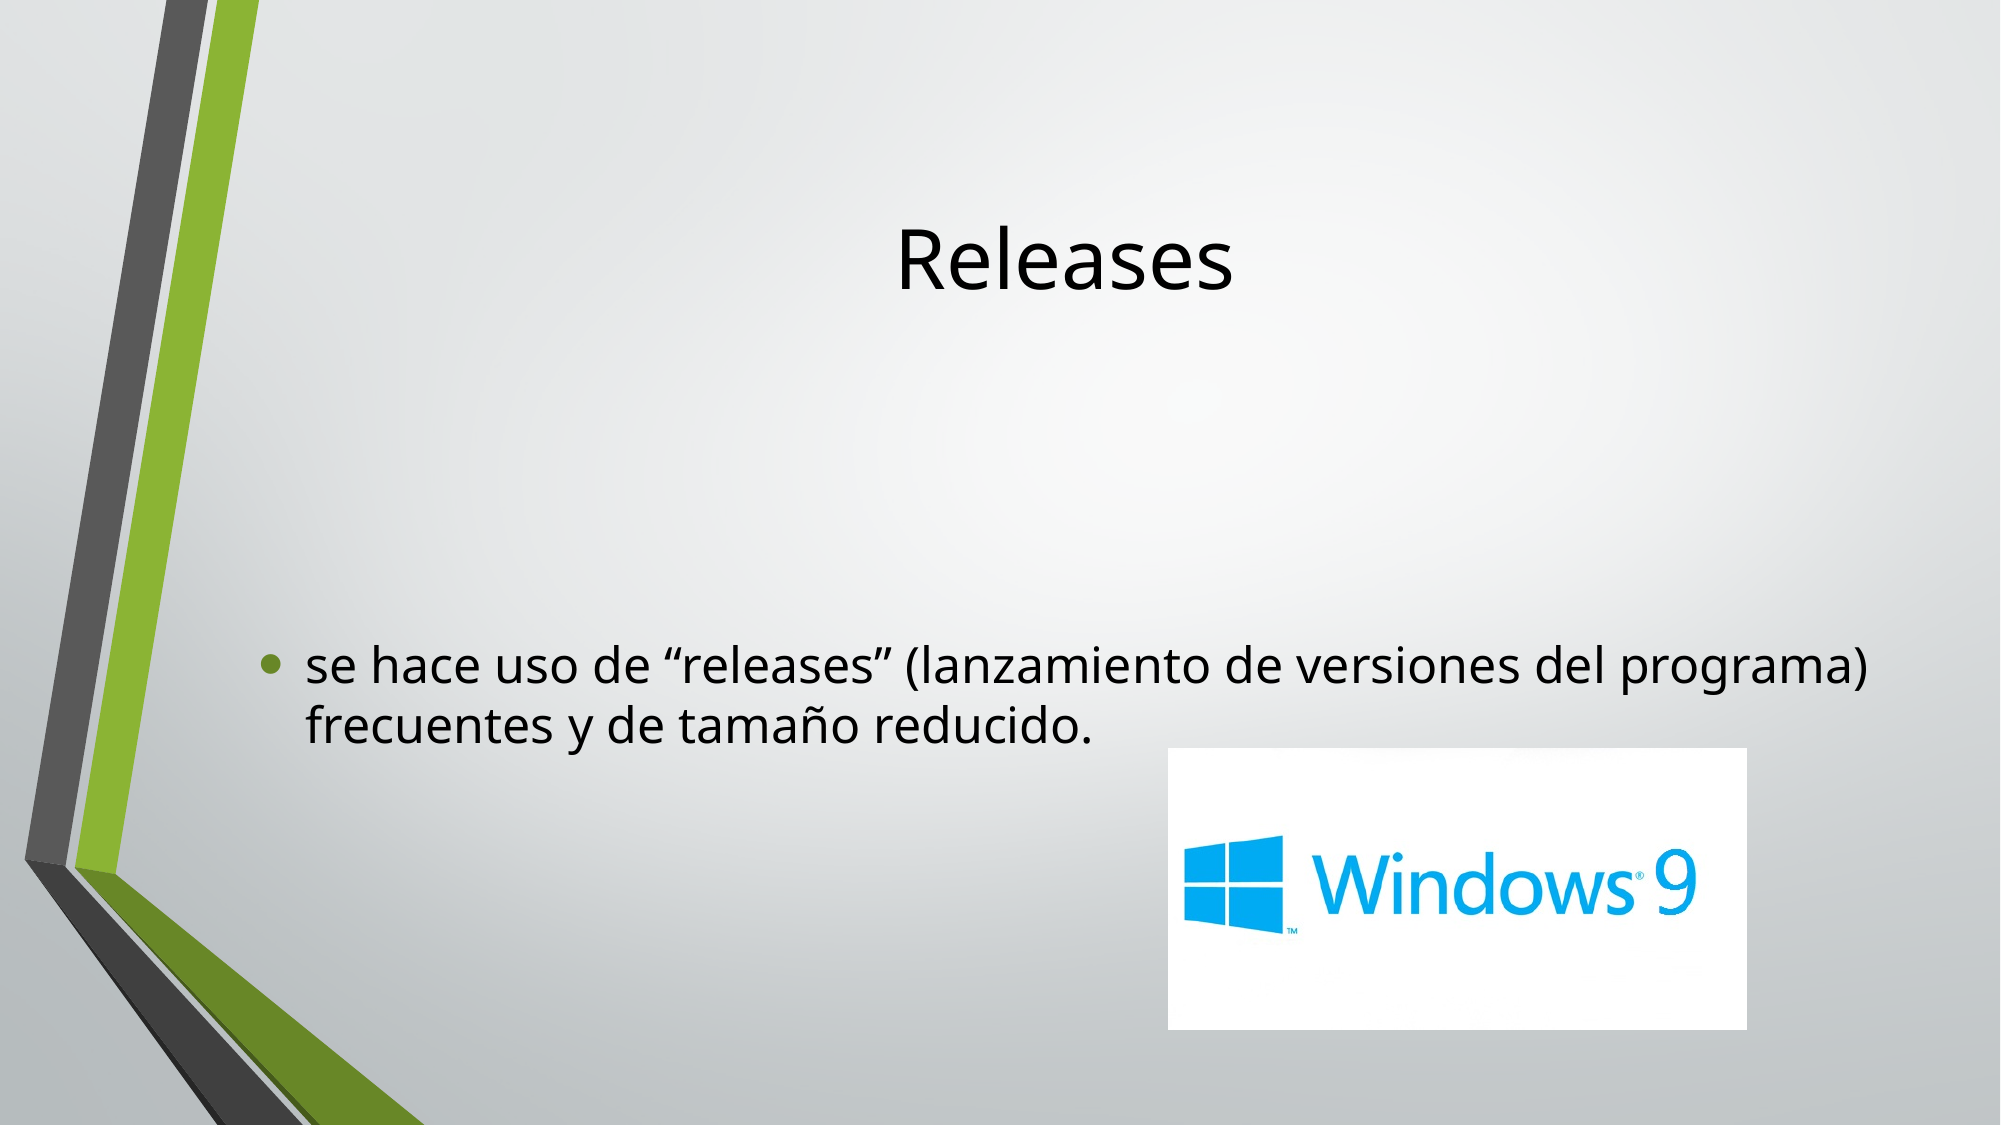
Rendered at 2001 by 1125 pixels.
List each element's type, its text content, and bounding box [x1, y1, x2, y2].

picture [1167, 748, 1747, 1030]
title Releases [243, 112, 1887, 400]
list se hace uso de “releases” (lanzamiento de versiones del programa) frecuentes y de tamaño reducido. [243, 437, 1887, 950]
